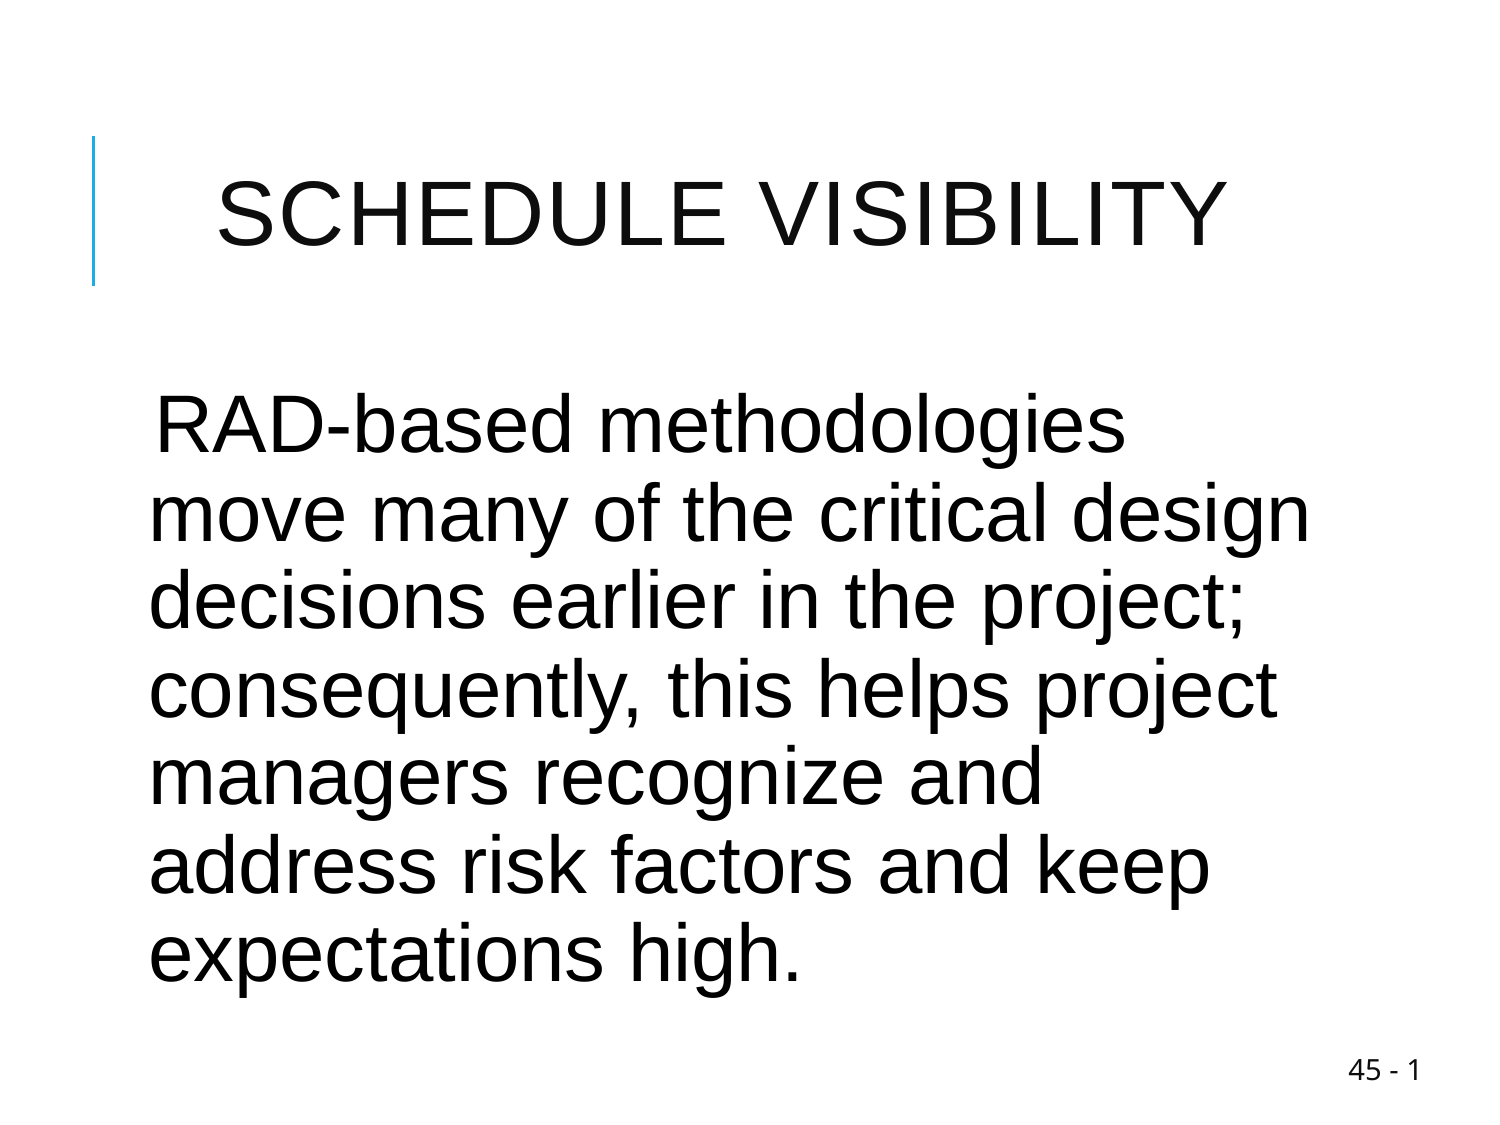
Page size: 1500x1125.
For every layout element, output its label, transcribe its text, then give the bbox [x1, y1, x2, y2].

title Schedule Visibility [126, 96, 1322, 342]
list RAD-based methodologies move many of the critical design decisions earlier in the project; consequently, this helps project managers recognize and address risk factors and keep expectations high. [126, 375, 1322, 1035]
slide_number 1 - 45 [1333, 1061, 1454, 1107]
